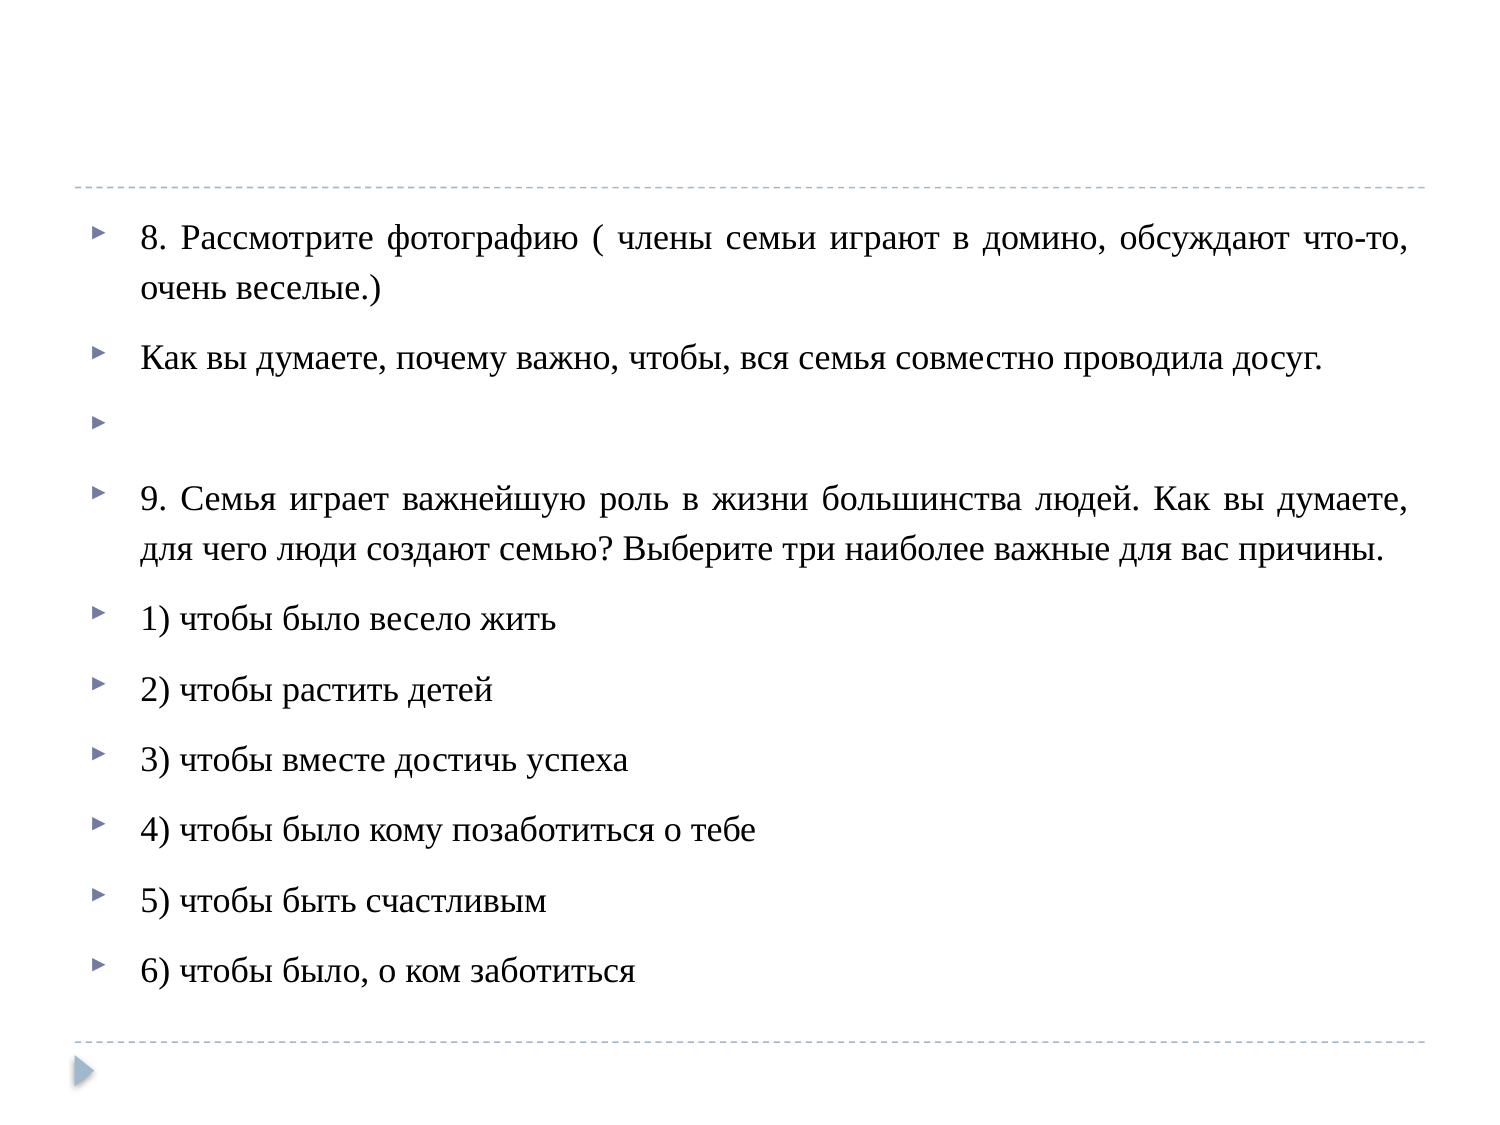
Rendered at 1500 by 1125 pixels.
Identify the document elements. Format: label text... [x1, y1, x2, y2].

list 8. Рассмотрите фотографию ( члены семьи играют в домино, обсуждают что-то, очень веселые.) Как вы думаете, почему важно, чтобы, вся семья совместно проводила досуг. 9. Семья играет важнейшую роль в жизни большинства людей. Как вы думаете, для чего люди создают семью? Выберите три наиболее важные для вас причины. 1) чтобы было весело жить 2) чтобы растить детей 3) чтобы вместе достичь успеха 4) чтобы было кому позаботиться о тебе 5) чтобы быть счастливым 6) чтобы было, о ком заботиться [75, 200, 1425, 1010]
